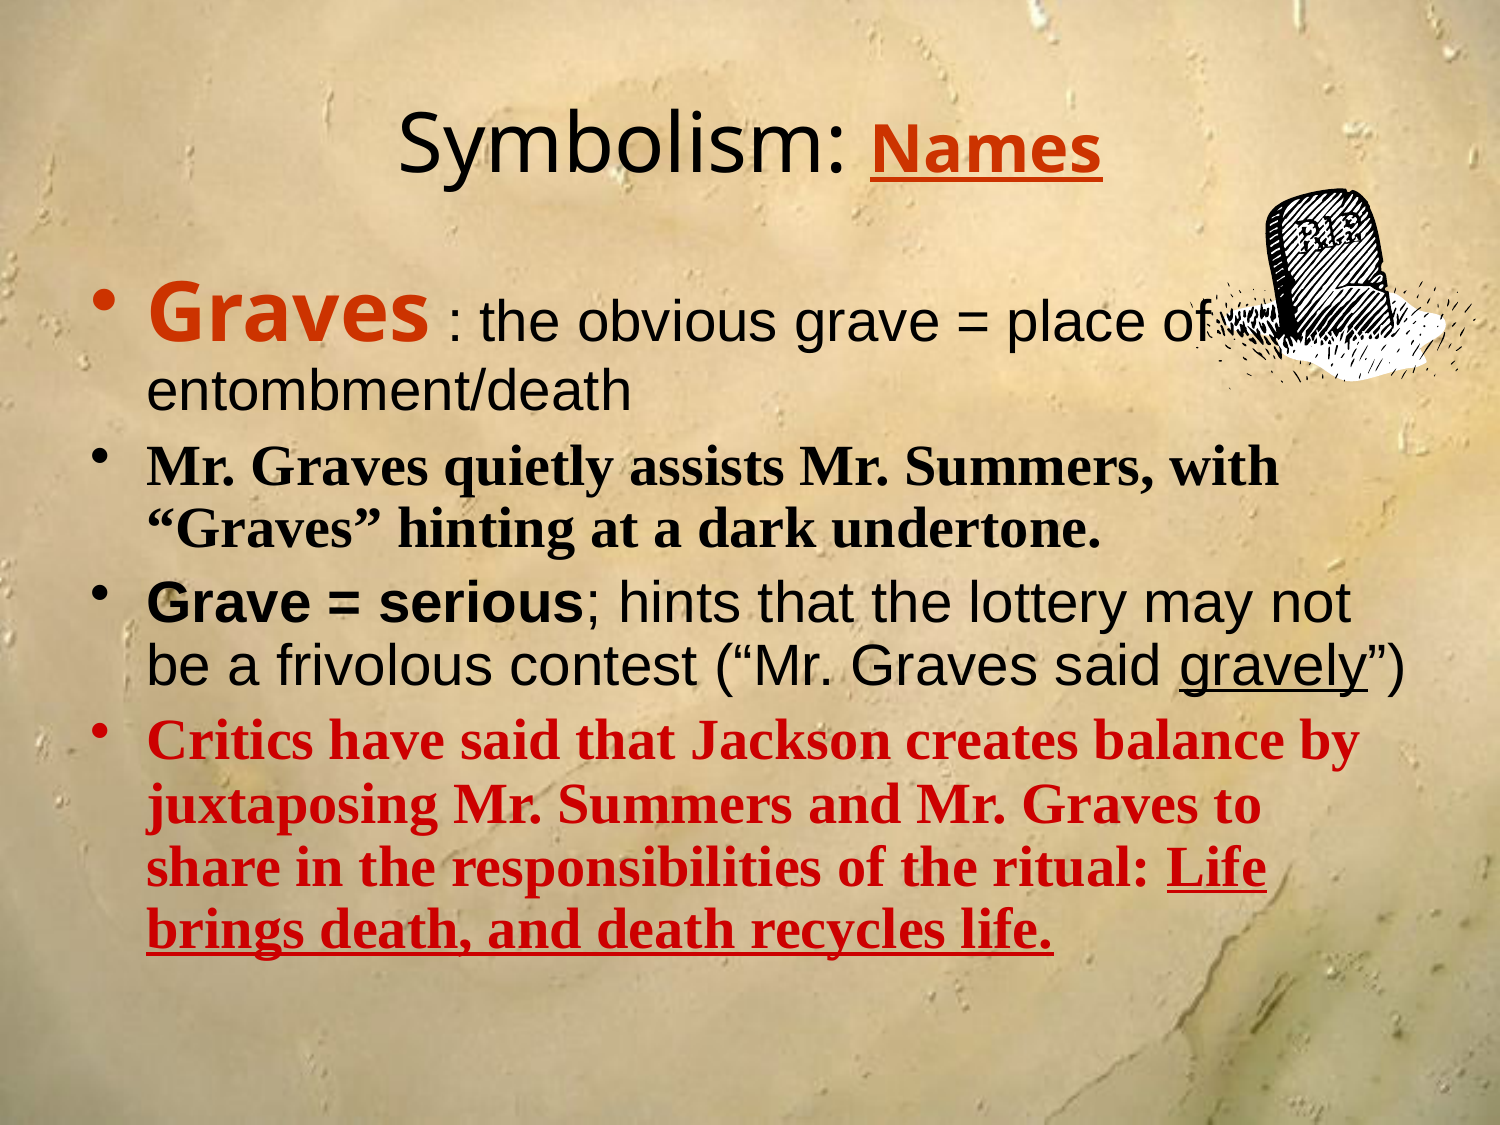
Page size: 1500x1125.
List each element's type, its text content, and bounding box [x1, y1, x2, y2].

list Graves : the obvious grave = place of entombment/death Mr. Graves quietly assists Mr. Summers, with “Graves” hinting at a dark undertone. Grave = serious; hints that the lottery may not be a frivolous contest (“Mr. Graves said gravely”) Critics have said that Jackson creates balance by juxtaposing Mr. Summers and Mr. Graves to share in the responsibilities of the ritual: Life brings death, and death recycles life. [74, 262, 1426, 1006]
title Symbolism: Names [74, 44, 1426, 233]
picture [0, 0, 1500, 1125]
